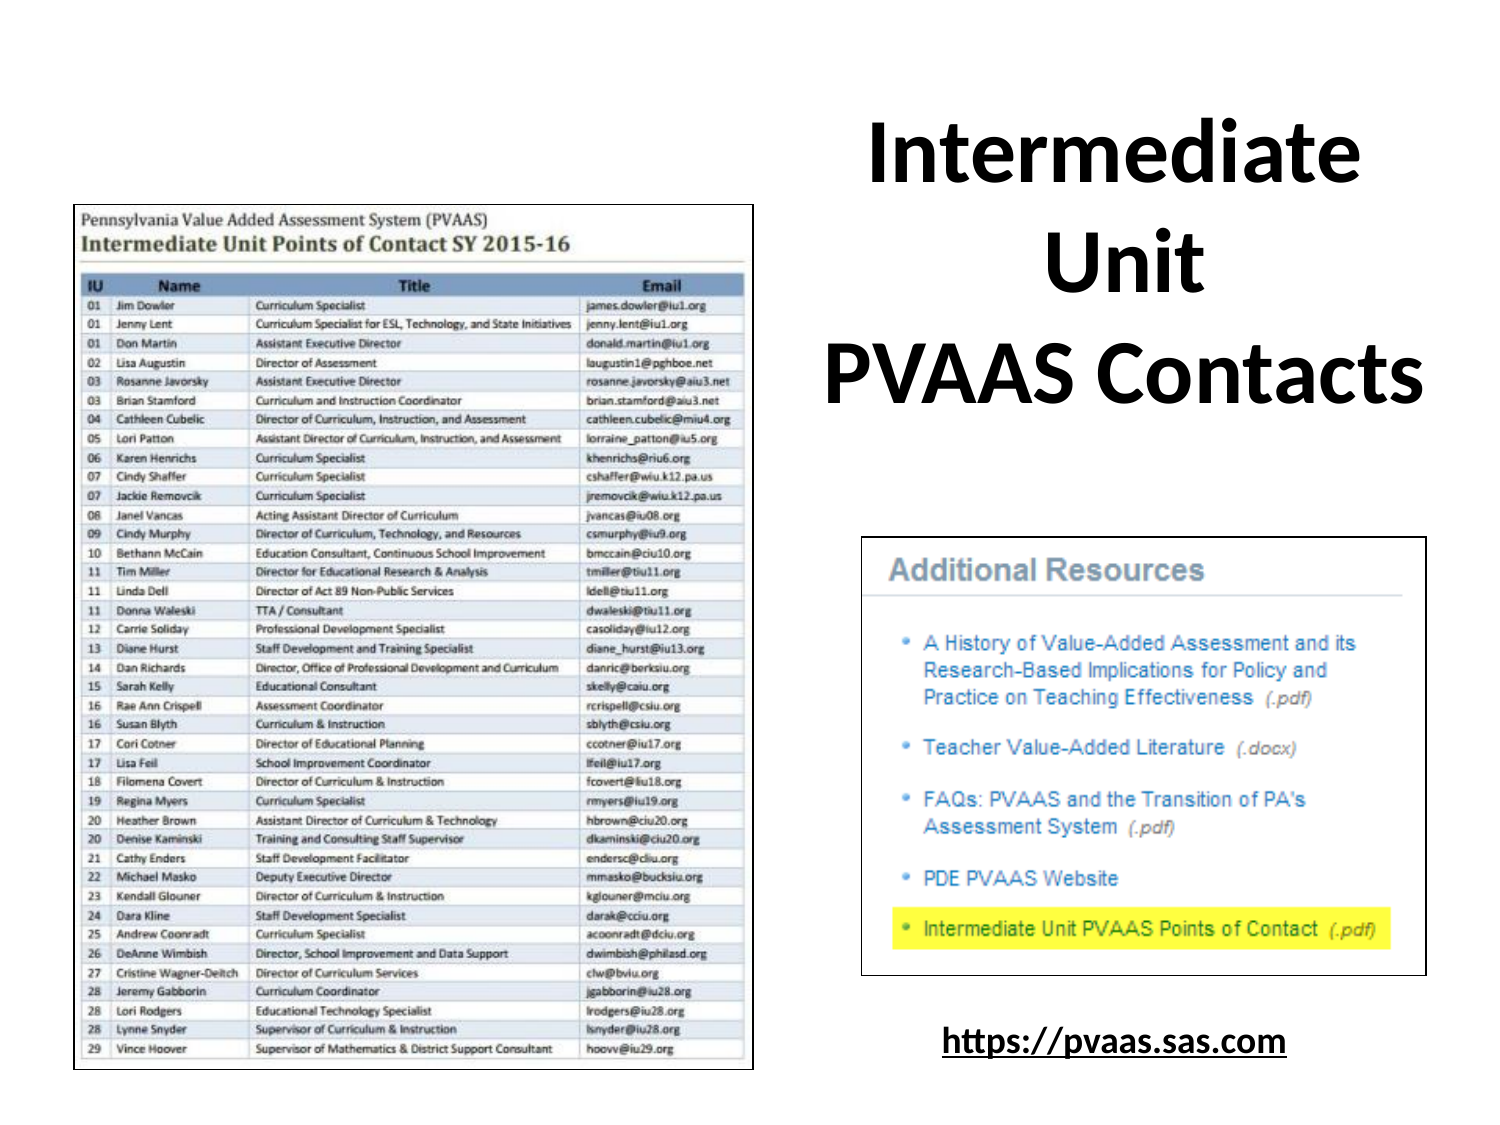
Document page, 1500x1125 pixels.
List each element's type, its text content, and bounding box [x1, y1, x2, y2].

picture [74, 204, 753, 1070]
text_box https://pvaas.sas.com [926, 1008, 1311, 1069]
picture [862, 537, 1426, 976]
title Intermediate Unit PVAAS Contacts [787, 62, 1463, 450]
